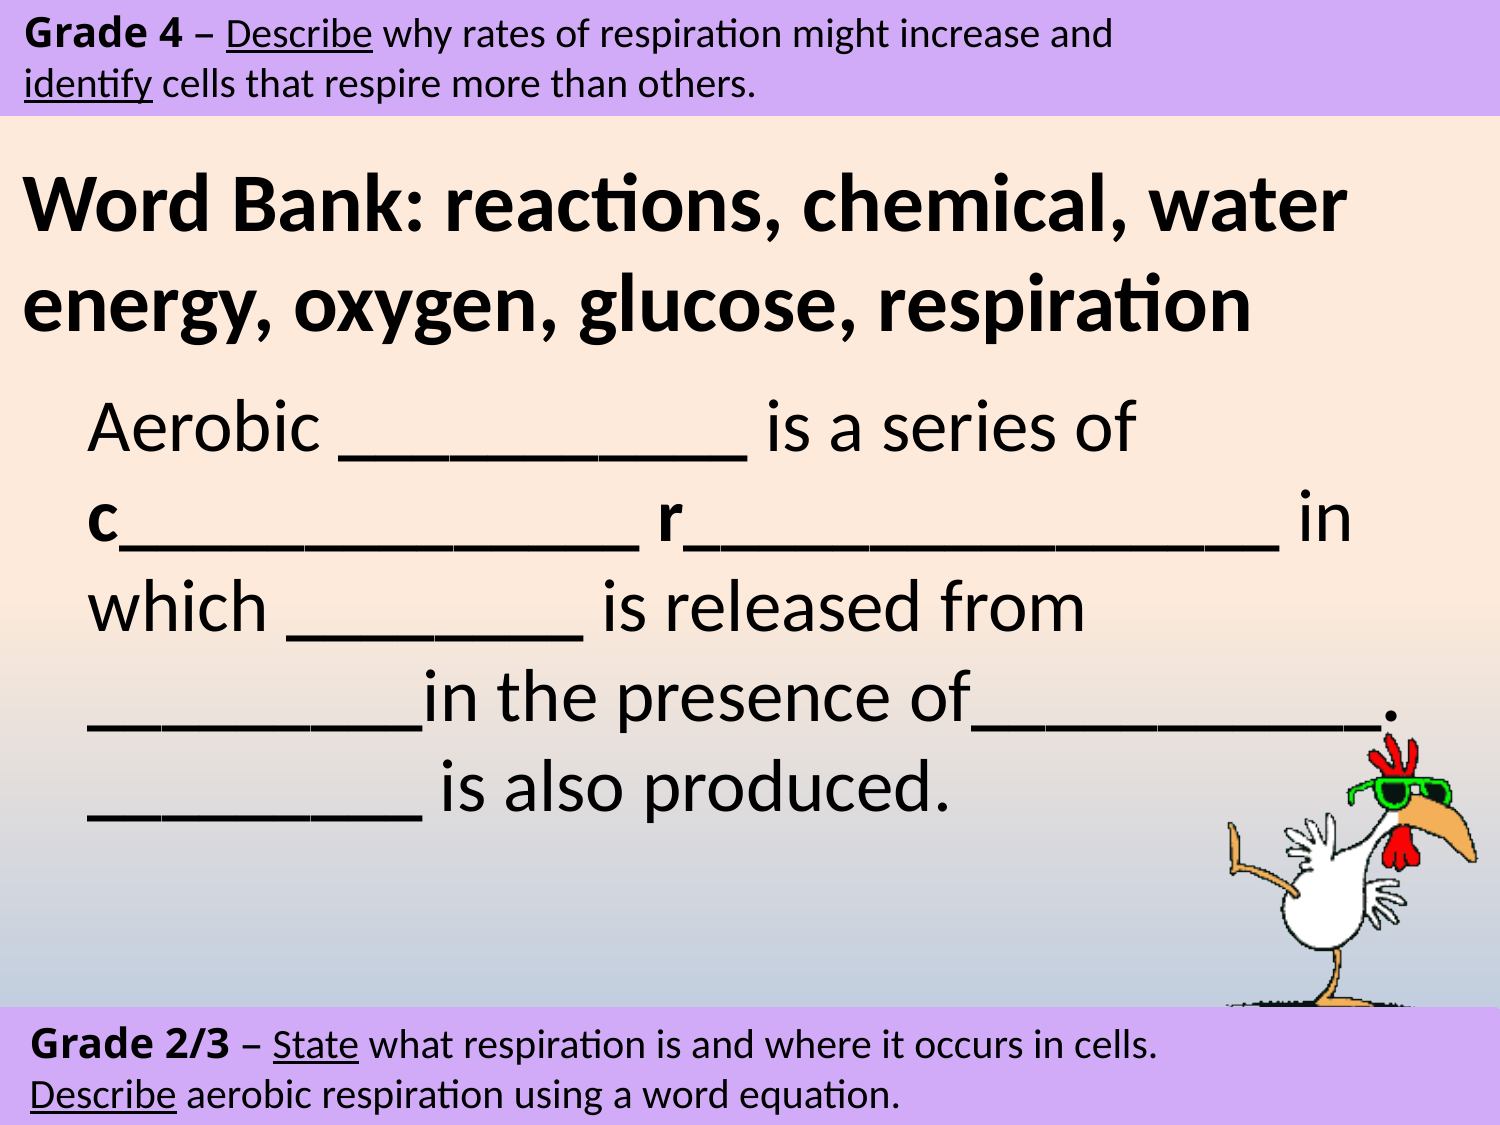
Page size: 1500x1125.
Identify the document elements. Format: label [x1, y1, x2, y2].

text_box [8, 0, 1500, 1125]
text_box [0, 0, 4, 116]
